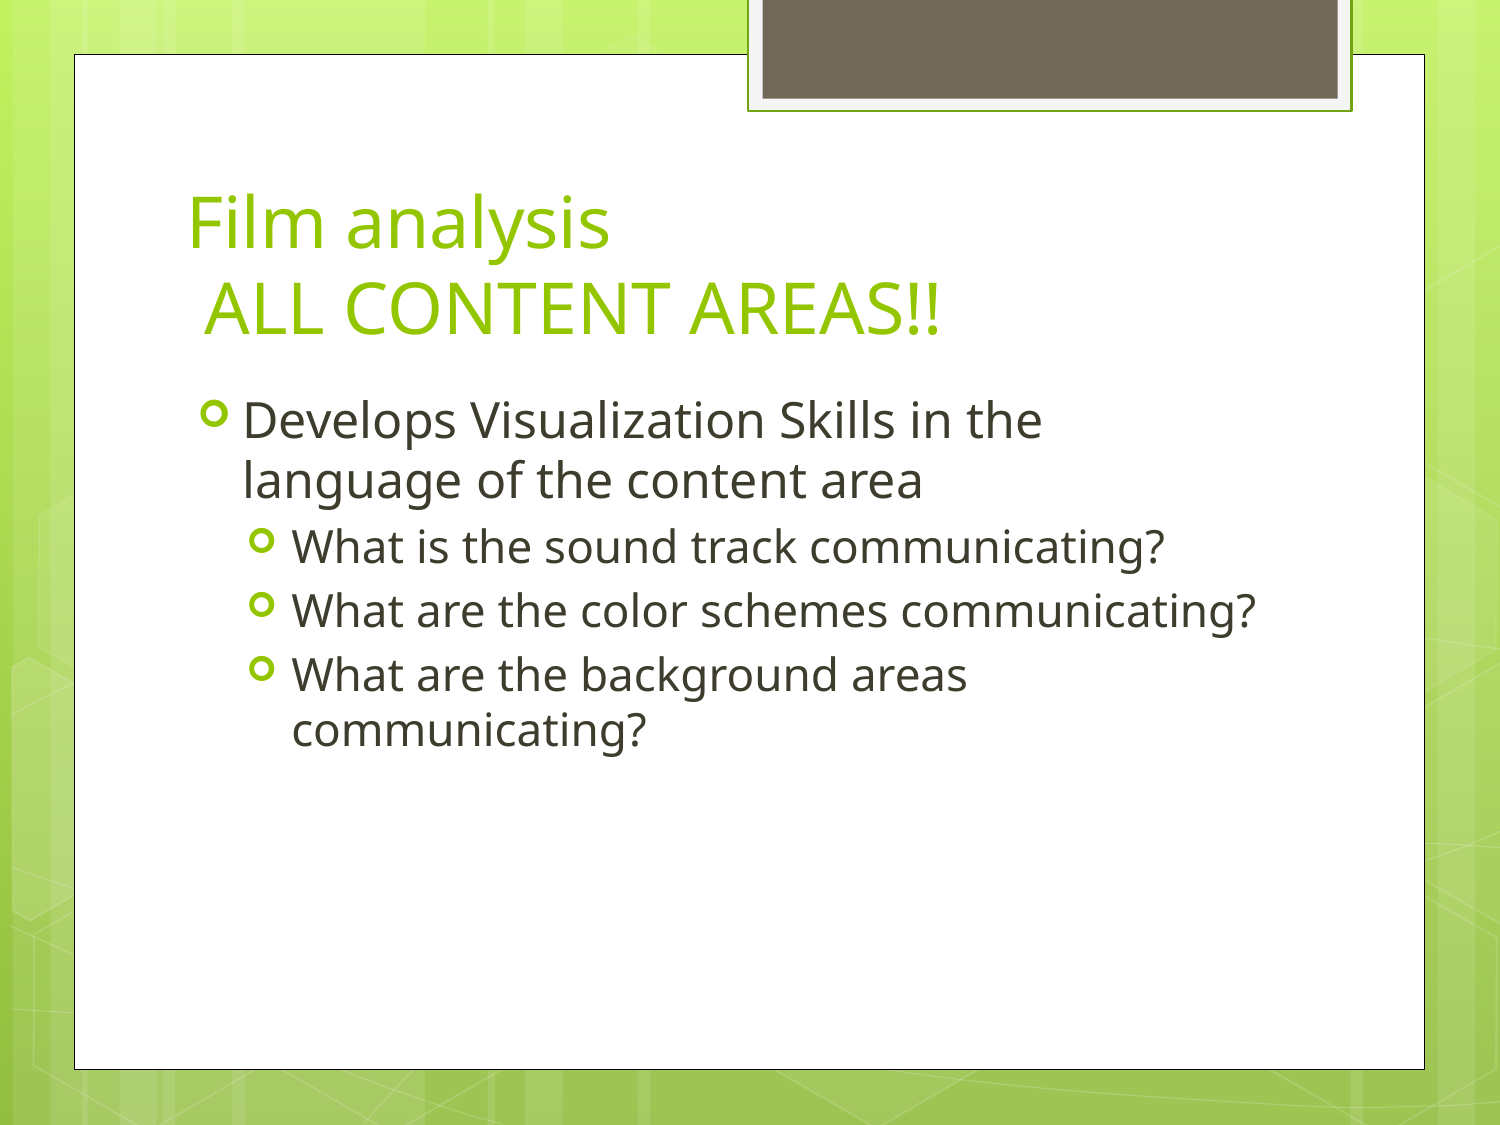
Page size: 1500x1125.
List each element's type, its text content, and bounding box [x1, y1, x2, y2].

list Develops Visualization Skills in the language of the content area What is the sound track communicating? What are the color schemes communicating? What are the background areas communicating? [171, 381, 1283, 957]
title Film analysis ALL CONTENT AREAS!! [171, 168, 1324, 357]
